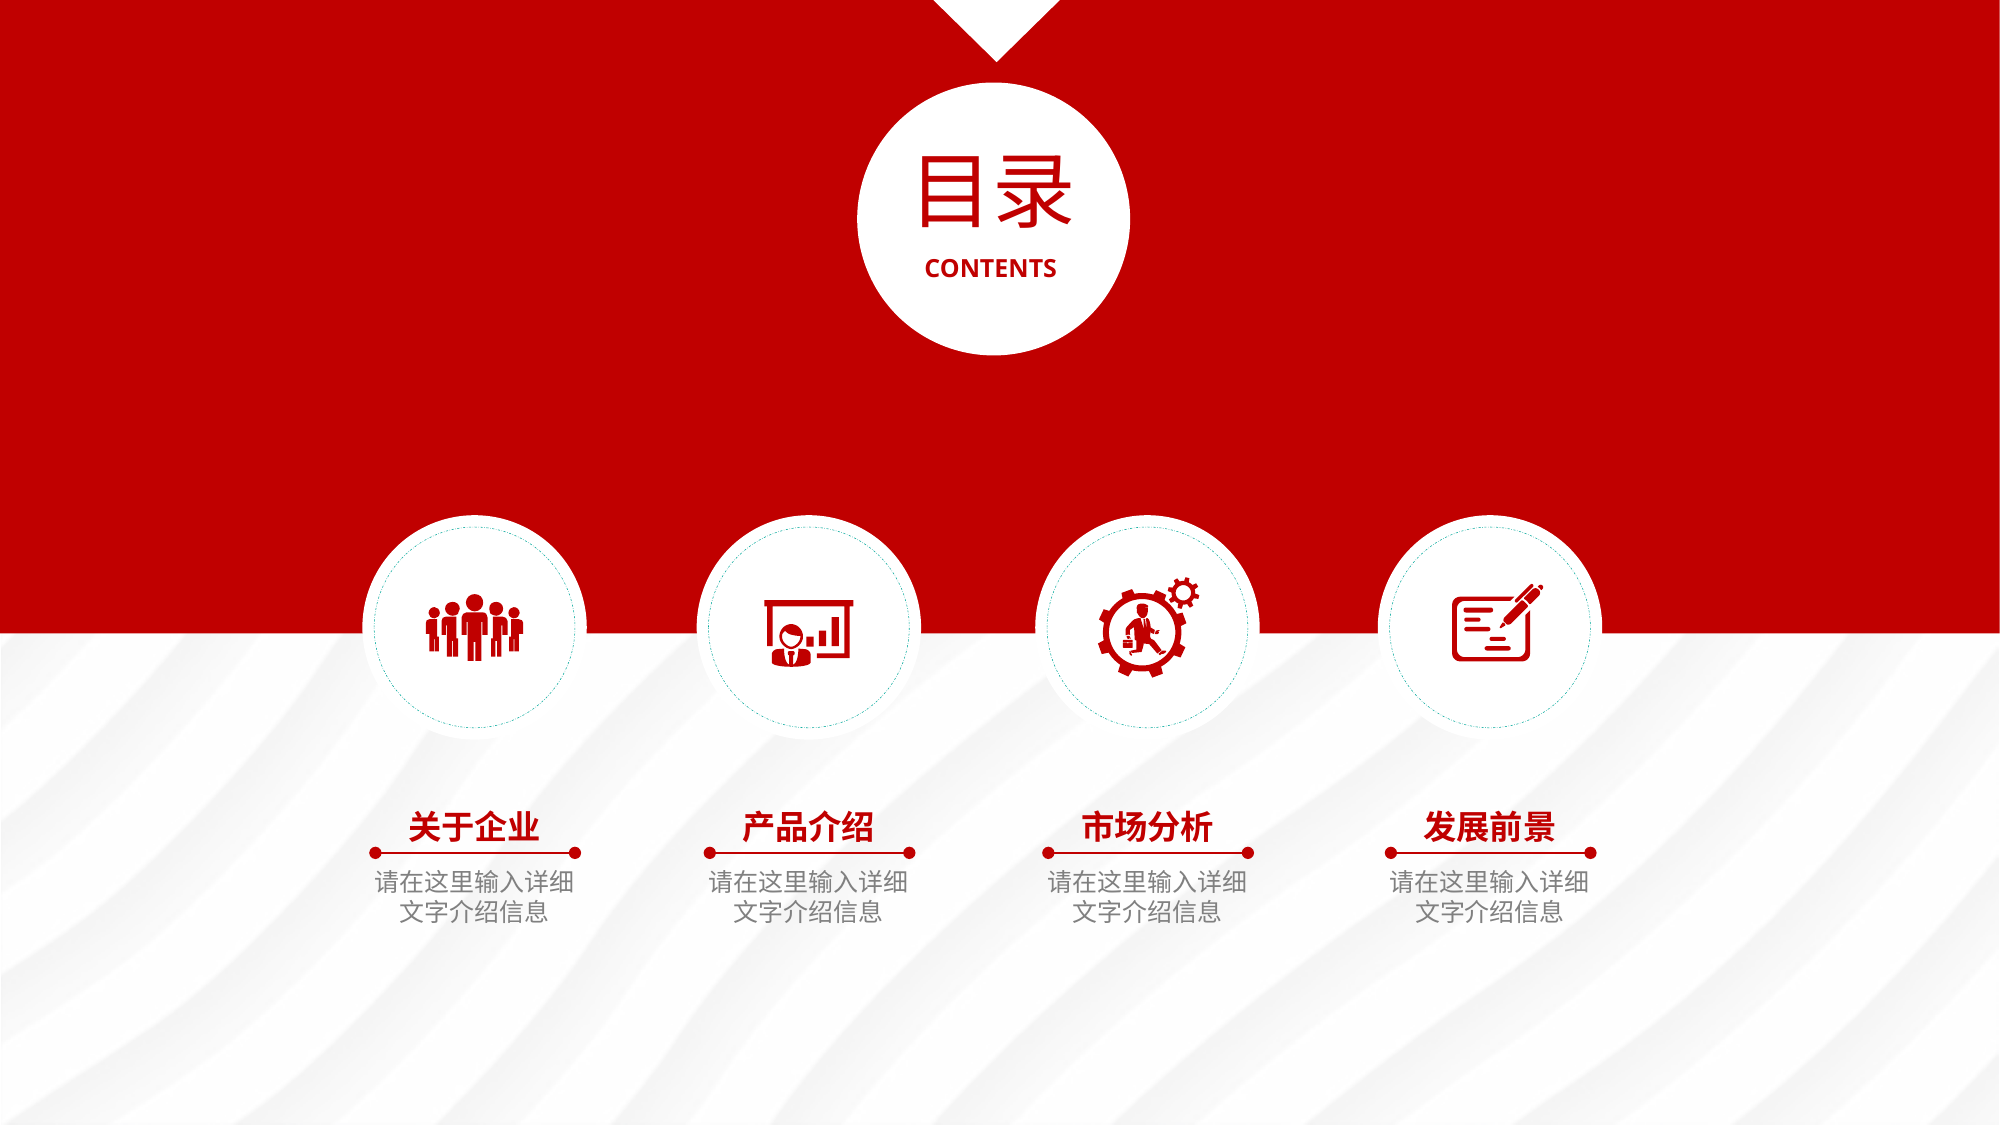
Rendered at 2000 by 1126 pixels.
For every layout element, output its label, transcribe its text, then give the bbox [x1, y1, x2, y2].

text_box [0, 0, 2000, 635]
text_box [0, 635, 2000, 1126]
text_box 请在这里输入详细文字介绍信息 [350, 857, 599, 936]
text_box 请在这里输入详细文字介绍信息 [684, 857, 933, 936]
text_box [441, 601, 460, 657]
text_box [425, 607, 440, 652]
text_box 请在这里输入详细文字介绍信息 [1366, 857, 1614, 936]
text_box 请在这里输入详细文字介绍信息 [1023, 857, 1272, 936]
text_box 市场分析 [1023, 787, 1272, 857]
text_box 产品介绍 [684, 787, 933, 857]
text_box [856, 82, 1131, 356]
text_box [1375, 513, 1605, 742]
text_box [1452, 583, 1544, 662]
text_box 发展前景 [1366, 787, 1614, 857]
text_box [771, 624, 811, 667]
text_box [1387, 524, 1593, 730]
text_box [372, 524, 577, 730]
text_box [1044, 524, 1250, 730]
text_box [1033, 513, 1262, 742]
text_box [1097, 577, 1200, 678]
text_box [706, 524, 912, 730]
text_box [694, 513, 924, 742]
text_box [360, 513, 589, 742]
text_box [489, 601, 508, 657]
text_box [764, 600, 854, 659]
text_box [461, 594, 488, 661]
text_box [930, 0, 1063, 65]
text_box [508, 607, 524, 652]
text_box 关于企业 [350, 787, 599, 857]
